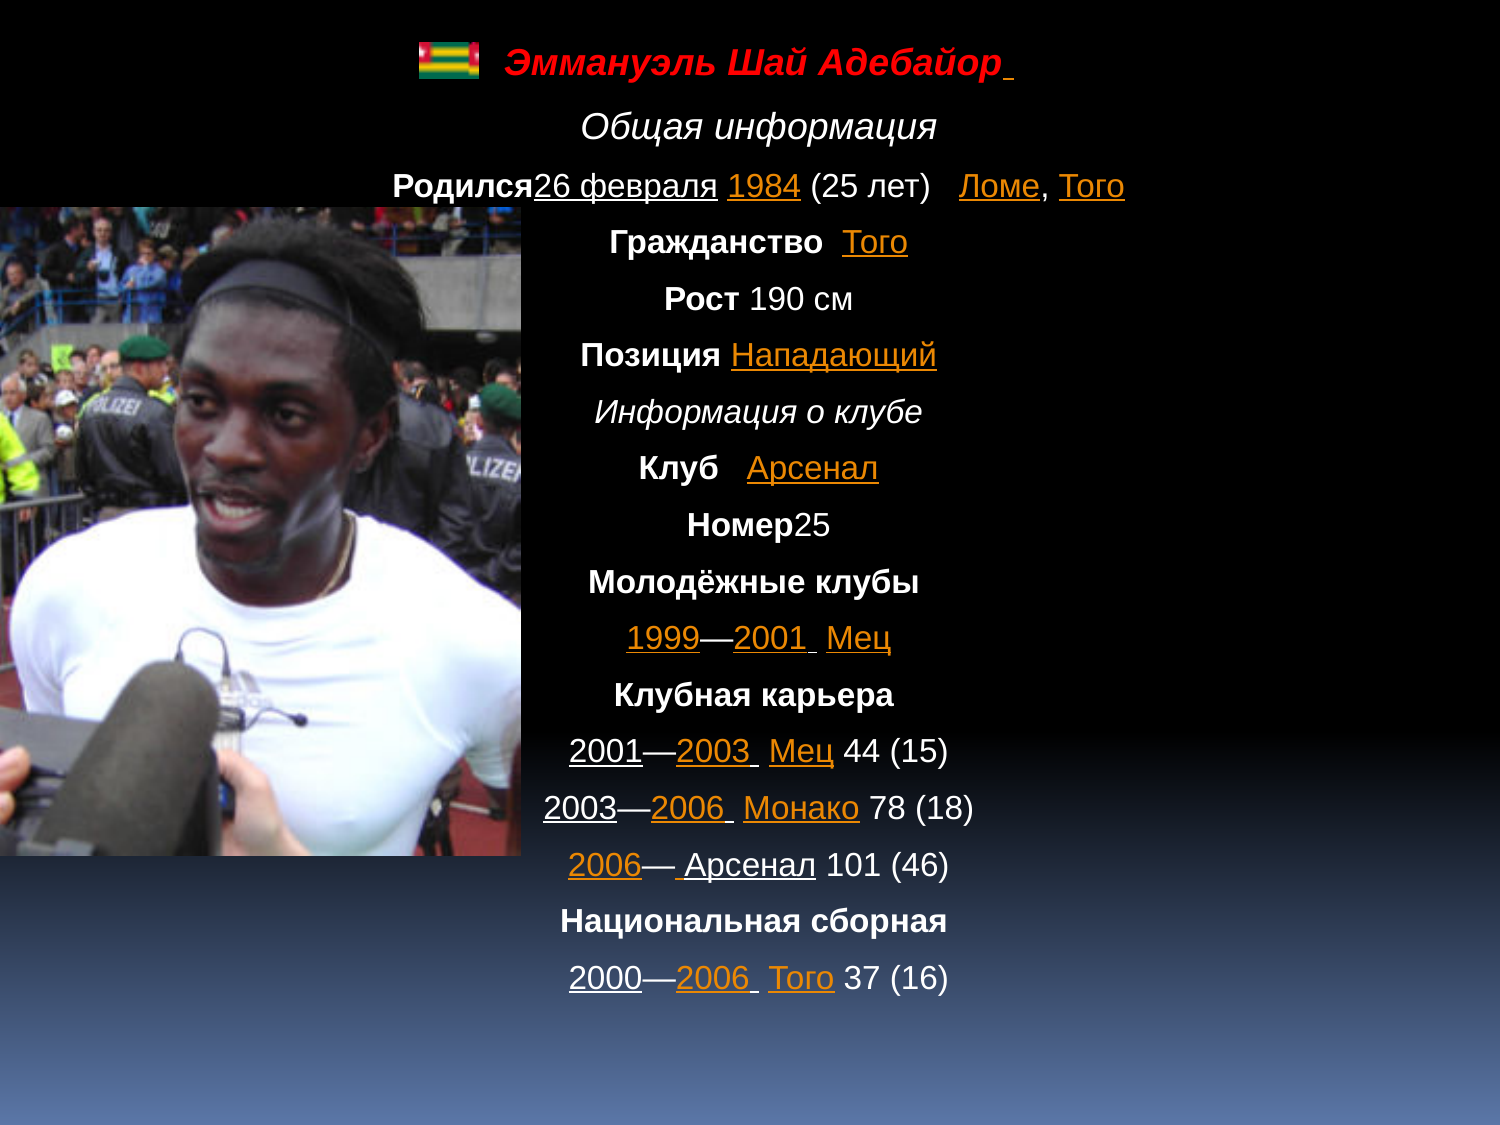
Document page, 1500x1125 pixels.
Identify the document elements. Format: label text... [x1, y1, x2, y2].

picture [418, 42, 479, 79]
text_box Эммануэль Шай Адебайор Общая информация Родился26 февраля 1984 (25 лет) Ломе, Того Гражданство Того Рост 190 см Позиция Нападающий Информация о клубе Клуб Арсенал Номер25 Молодёжные клубы 1999—2001 Мец Клубная карьера 2001—2003 Мец 44 (15) 2003—2006 Монако 78 (18) 2006— Арсенал 101 (46) Национальная сборная 2000—2006 Того 37 (16) [0, 30, 1500, 1004]
picture [0, 207, 522, 857]
